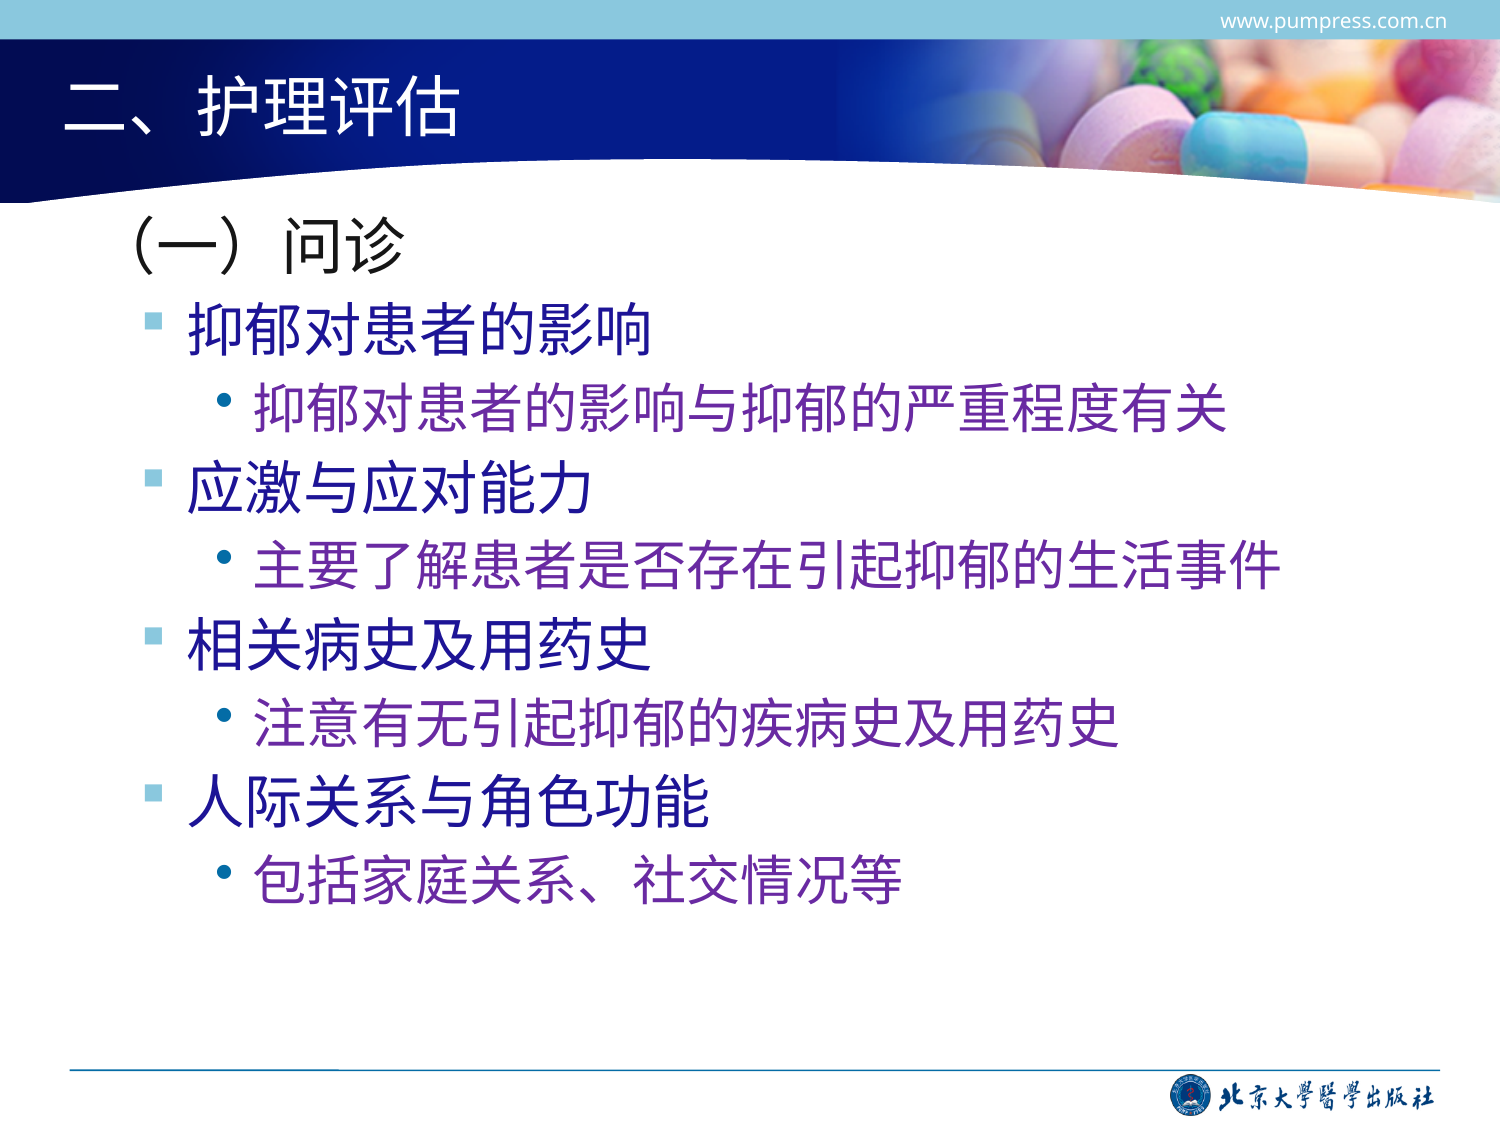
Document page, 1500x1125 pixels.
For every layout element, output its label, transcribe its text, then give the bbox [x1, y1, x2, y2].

picture [1170, 1074, 1436, 1118]
slide_number www.pumpress.com.cn [1024, 0, 1463, 38]
title 二、护理评估 [46, 58, 1373, 152]
list （一）问诊 抑郁对患者的影响 抑郁对患者的影响与抑郁的严重程度有关 应激与应对能力 主要了解患者是否存在引起抑郁的生活事件 相关病史及用药史 注意有无引起抑郁的疾病史及用药史 人际关系与角色功能 包括家庭关系、社交情况等 [49, 198, 1463, 1026]
picture [0, 40, 1500, 203]
